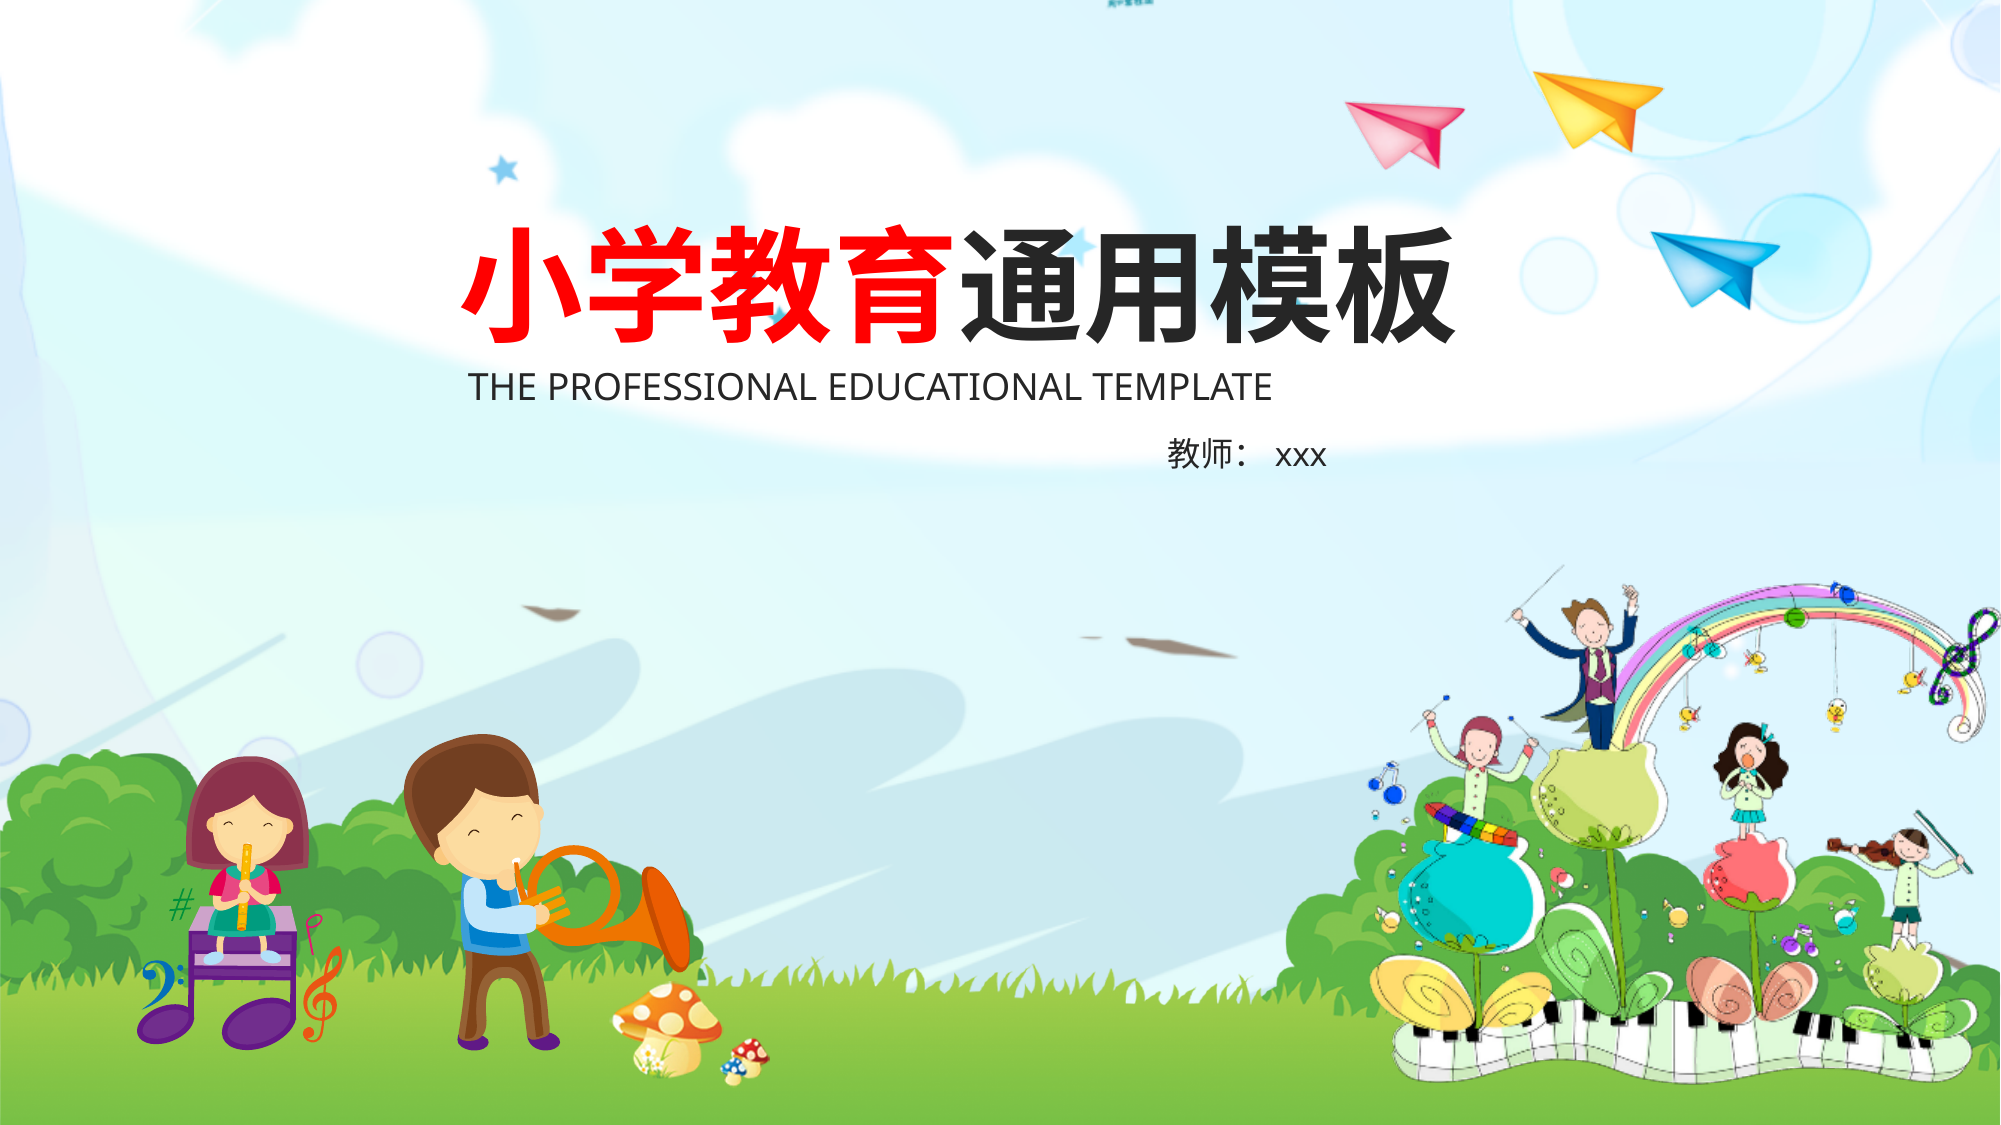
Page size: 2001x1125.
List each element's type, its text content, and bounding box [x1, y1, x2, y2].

text_box THE PROFESSIONAL EDUCATIONAL TEMPLATE [453, 355, 1547, 416]
picture [0, 0, 2001, 1125]
text_box 小学教育通用模板 [443, 200, 1557, 366]
text_box 教师：xxx [1152, 425, 1541, 481]
